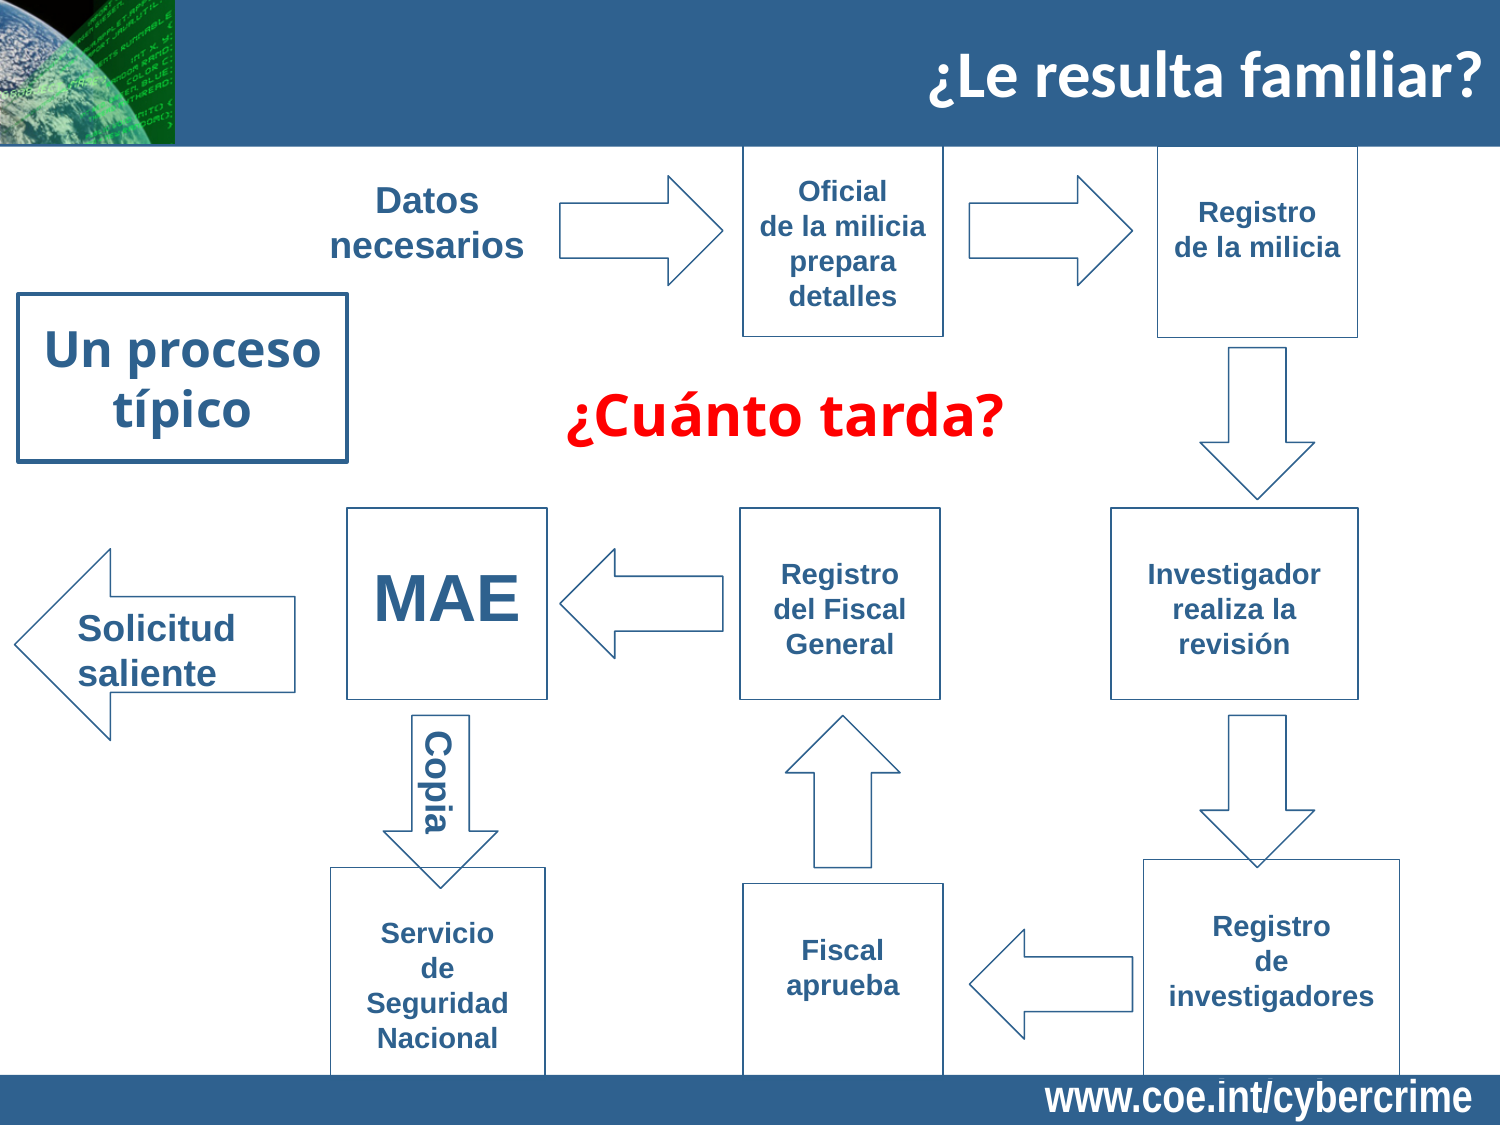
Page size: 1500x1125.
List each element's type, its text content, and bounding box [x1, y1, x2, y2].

text_box [0, 1073, 1030, 1125]
picture [0, 0, 175, 144]
text_box ¿Le resulta familiar? [179, 0, 1500, 149]
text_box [14, 113, 1400, 1081]
text_box www.coe.int/cybercrime [1030, 1059, 1500, 1125]
